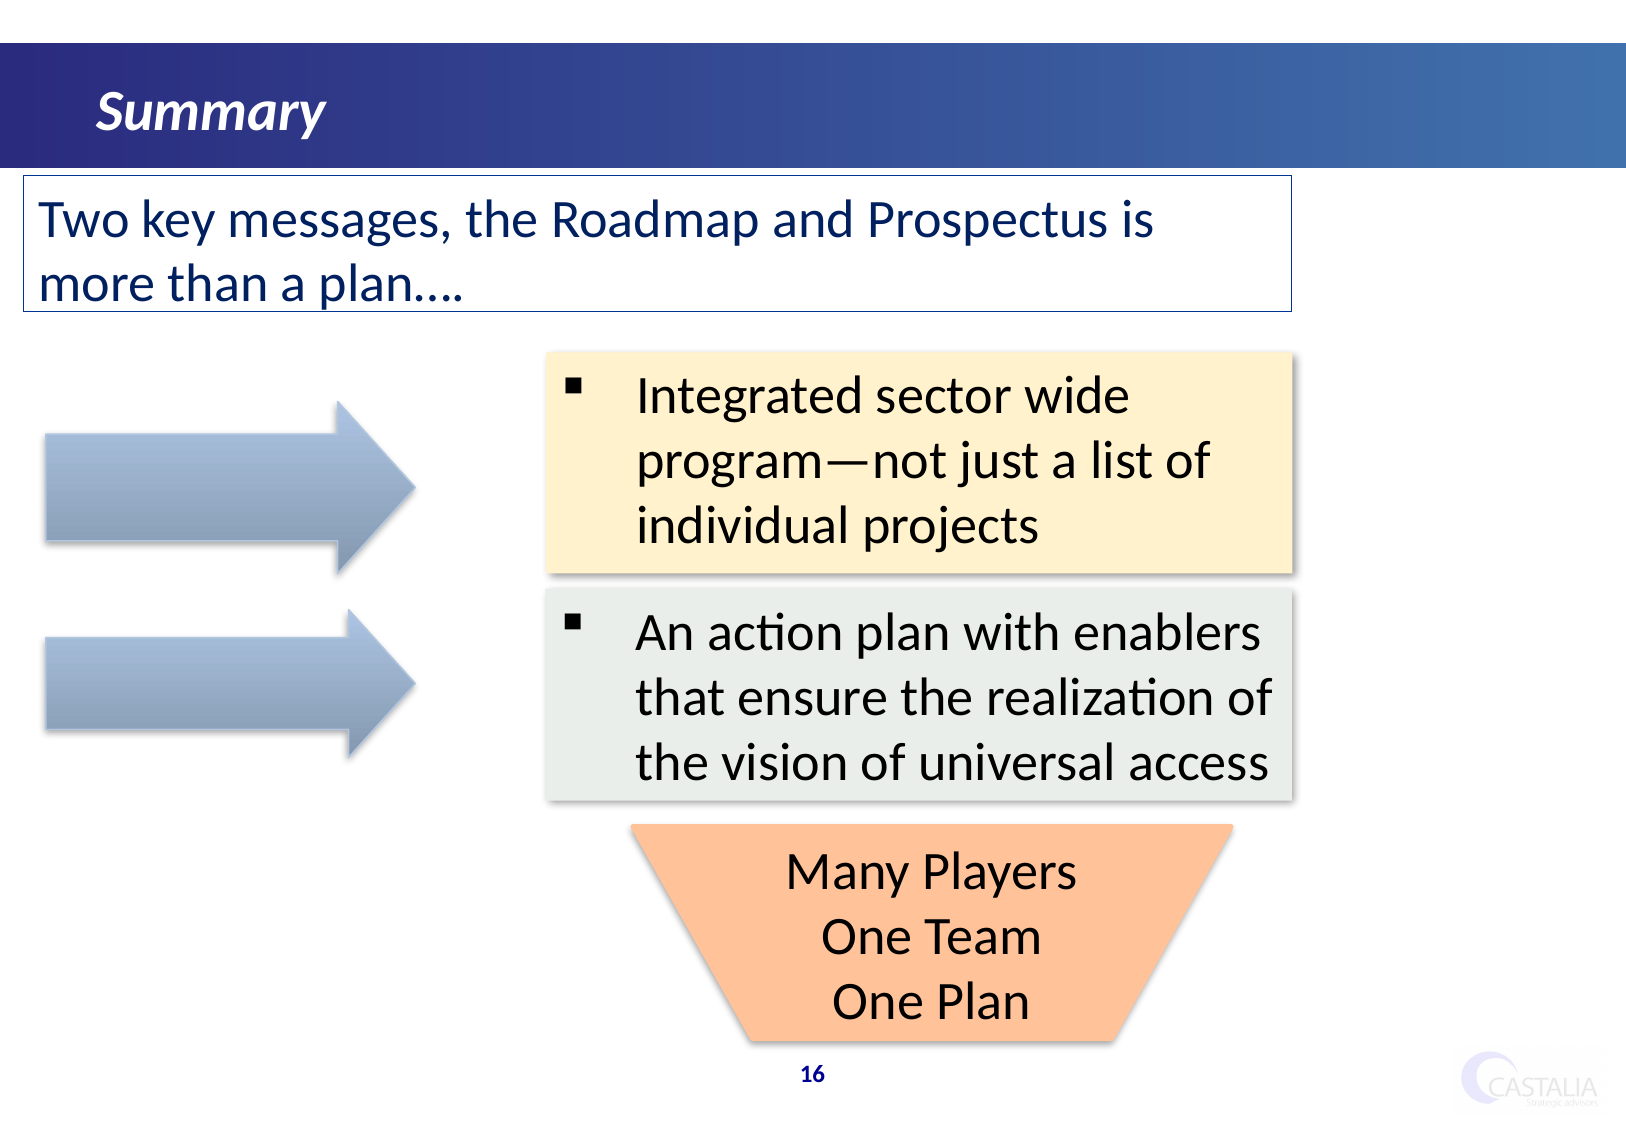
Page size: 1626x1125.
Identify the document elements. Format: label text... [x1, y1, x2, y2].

text_box An action plan with enablers that ensure the realization of the vision of universal access [545, 588, 1292, 801]
text_box Many Players One Team One Plan [632, 825, 1233, 1040]
text_box [45, 400, 416, 575]
list Summary [81, 64, 1544, 144]
slide_number 16 [622, 1042, 1003, 1103]
text_box Two key messages, the Roadmap and Prospectus is more than a plan…. [23, 175, 1292, 312]
text_box [45, 608, 416, 759]
list Integrated sector wide program—not just a list of individual projects [546, 352, 1293, 574]
